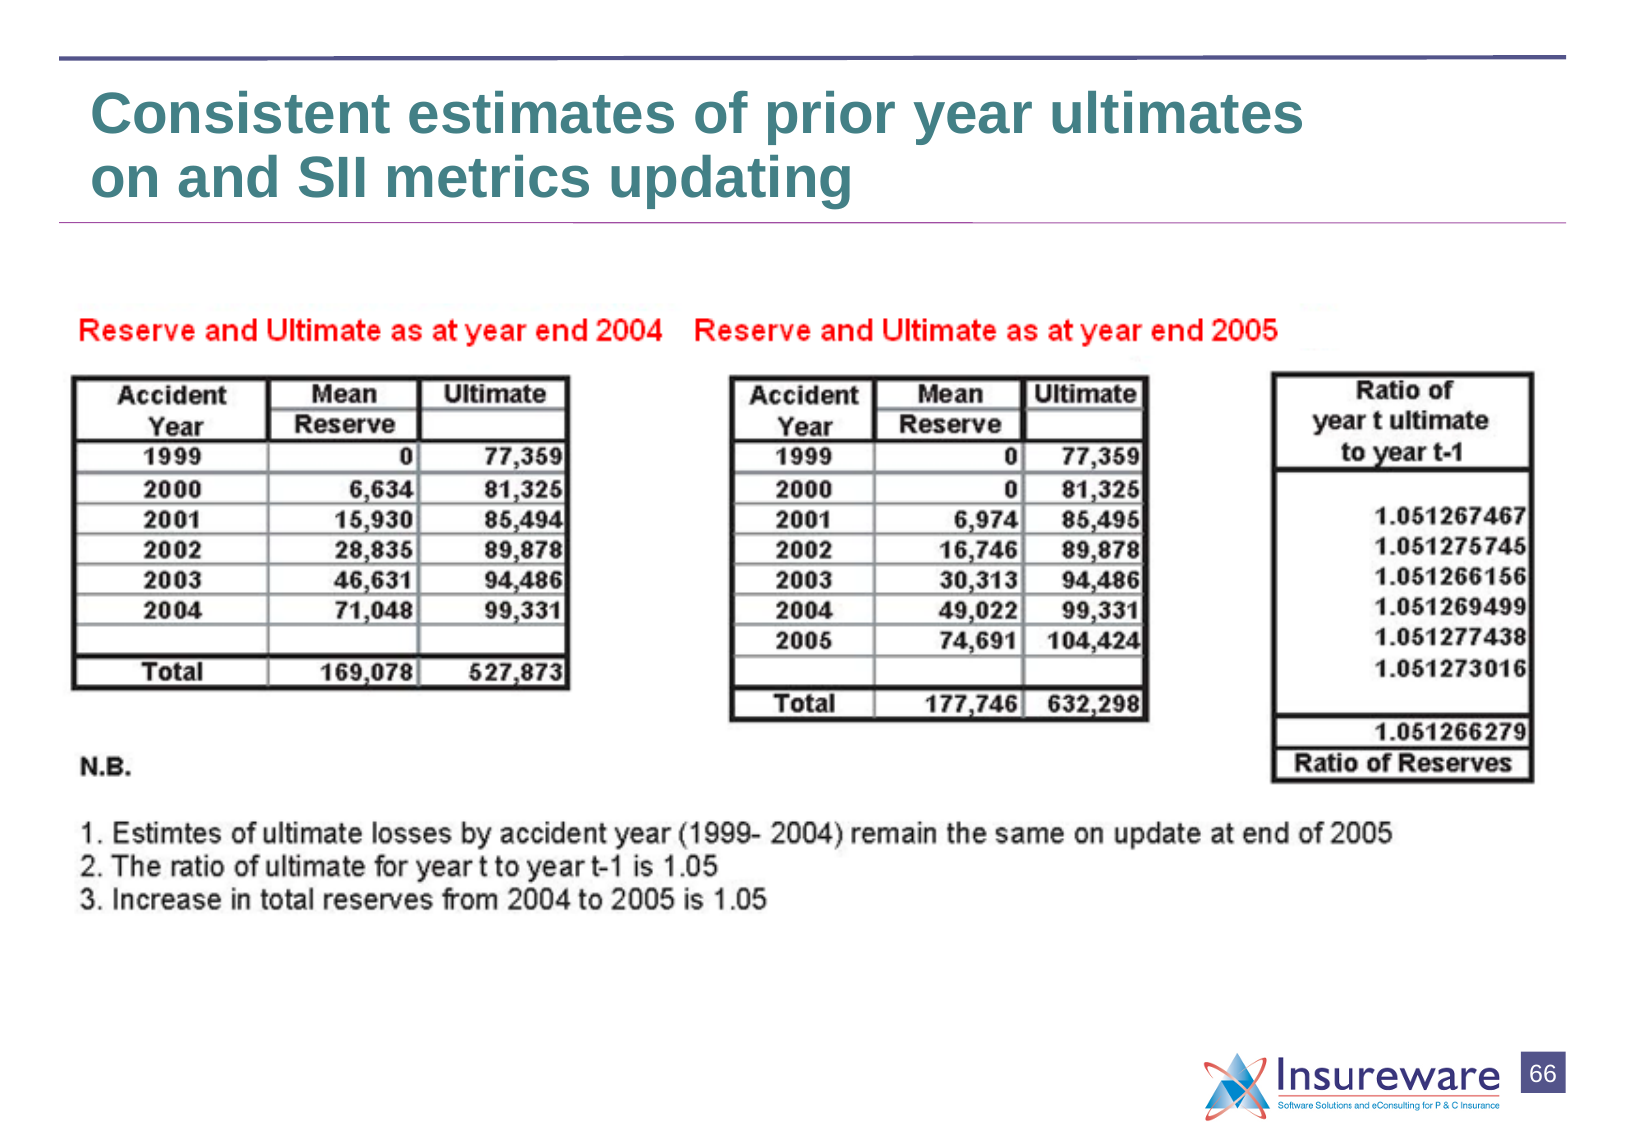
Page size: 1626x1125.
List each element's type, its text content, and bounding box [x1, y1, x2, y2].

picture [28, 302, 1567, 929]
picture [1202, 1052, 1500, 1122]
title Consistent estimates of prior year ultimates on and SII metrics updating [90, 79, 1568, 204]
slide_number 65 [1520, 1051, 1566, 1093]
